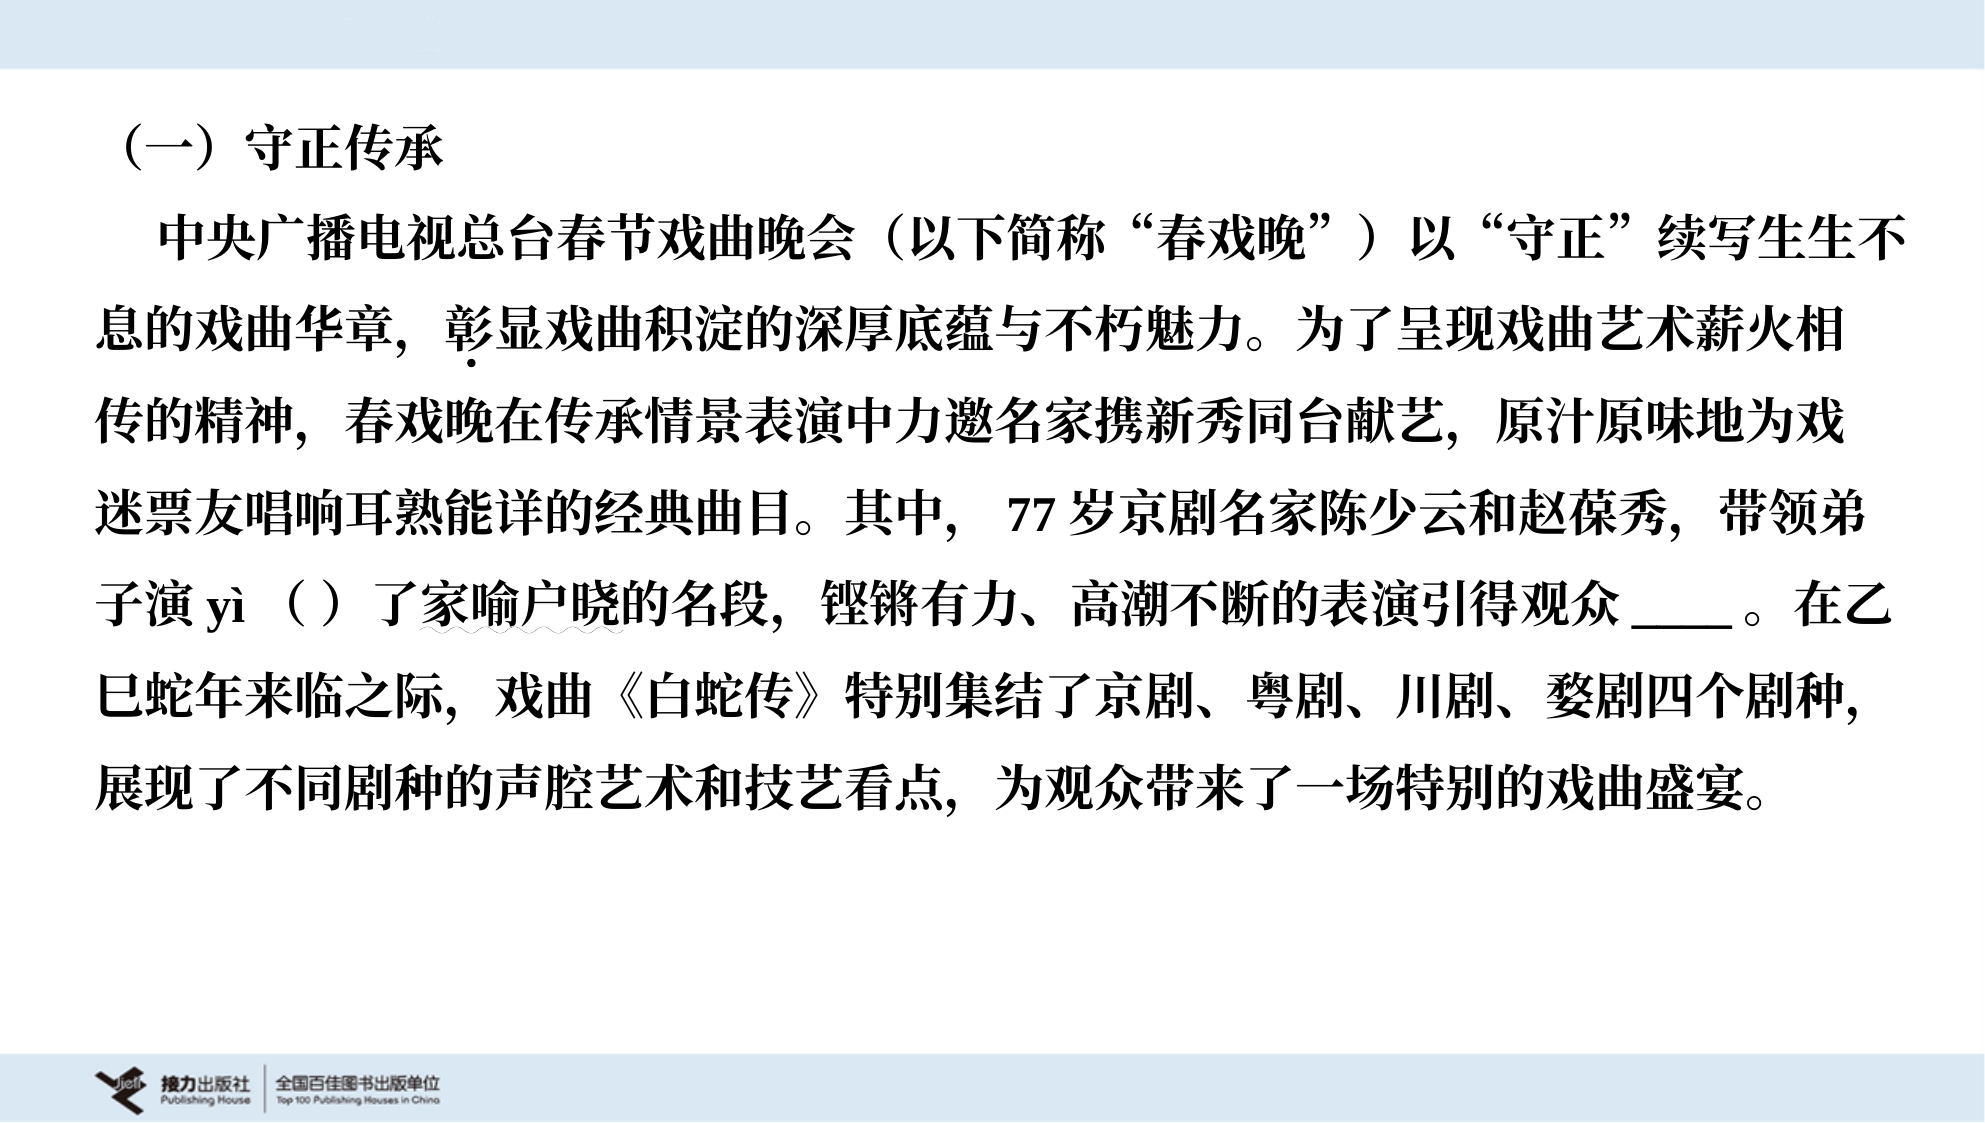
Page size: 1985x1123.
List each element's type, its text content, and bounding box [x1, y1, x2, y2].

text_box [467, 358, 476, 368]
picture [0, 0, 1985, 1122]
text_box （一）守正传承 [94, 88, 1892, 174]
text_box 中央广播电视总台春节戏曲晚会（以下简称“春戏晚”）以“守正”续写生生不 息的戏曲华章，彰显戏曲积淀的深厚底蕴与不朽魅力。为了呈现戏曲艺术薪火相 传的精神，春戏晚在传承情景表演中力邀名家携新秀同台献艺，原汁原味地为戏 迷票友唱响耳熟能详的经典曲目。其中，77岁京剧名家陈少云和赵葆秀，带领弟 子演yì（ ）了家喻户晓的名段，铿锵有力、高潮不断的表演引得观众____。在乙 巳蛇年来临之际，戏曲《白蛇传》特别集结了京剧、粤剧、川剧、婺剧四个剧种， 展现了不同剧种的声腔艺术和技艺看点，为观众带来了一场特别的戏曲盛宴。 [94, 174, 1892, 817]
